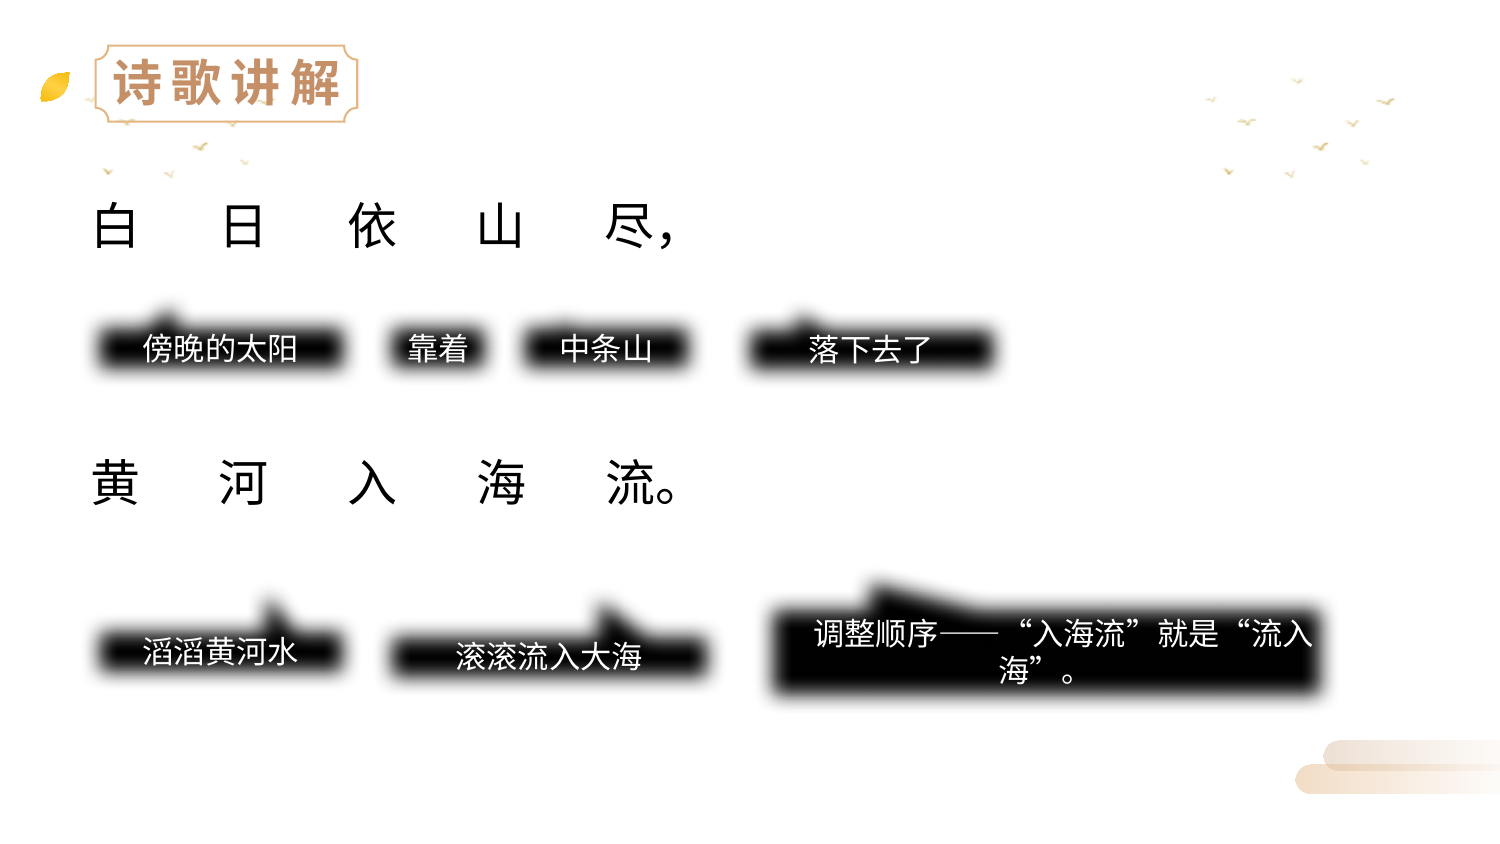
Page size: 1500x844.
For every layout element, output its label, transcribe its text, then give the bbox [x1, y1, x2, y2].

text_box 滔滔黄河水 [115, 638, 327, 656]
text_box 黄 河 入 海 流。 [79, 434, 1099, 518]
text_box 落下去了 [766, 339, 978, 354]
text_box 白 日 依 山 尽， [79, 177, 1099, 261]
text_box 调整顺序——“入海流”就是“流入海”。 [788, 604, 1305, 680]
text_box 诗歌讲解 [112, 51, 341, 112]
text_box 傍晚的太阳 [115, 336, 328, 353]
text_box 滚滚流入大海 [408, 634, 691, 662]
text_box 靠着 [408, 344, 469, 352]
text_box 中条山 [541, 342, 673, 352]
